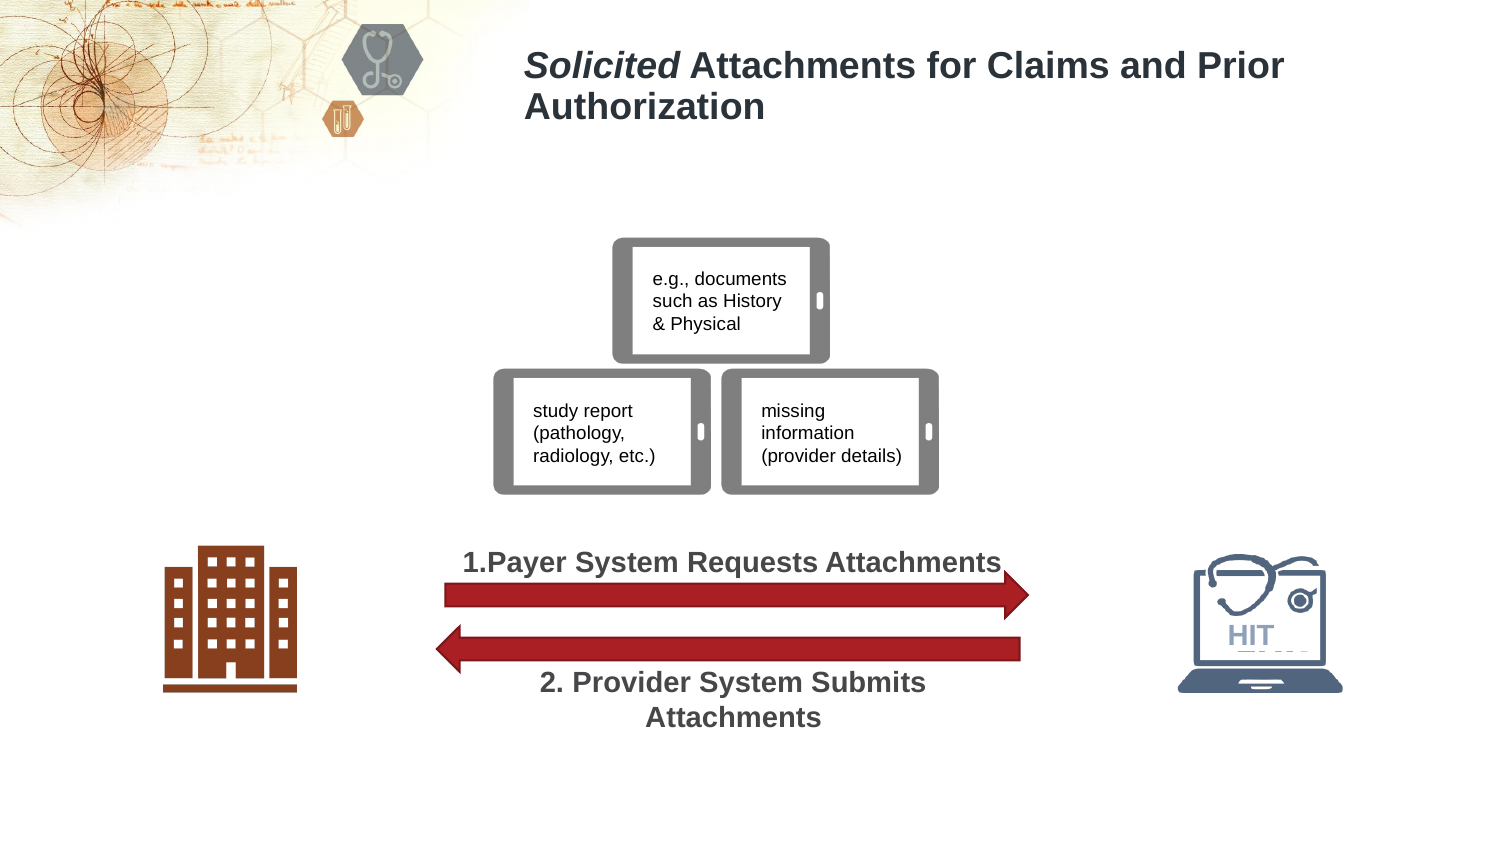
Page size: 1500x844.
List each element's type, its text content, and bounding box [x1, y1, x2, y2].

text_box 2. Provider System Submits Attachments [446, 651, 1021, 746]
picture [612, 236, 830, 364]
text_box 1.Payer System Requests Attachments [445, 528, 1020, 593]
picture [0, 0, 529, 233]
list Solicited Attachments for Claims and Prior Authorization [512, 40, 1428, 86]
text_box [436, 626, 1020, 672]
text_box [1176, 554, 1344, 693]
picture [720, 368, 939, 496]
text_box [445, 587, 1028, 618]
picture [163, 545, 297, 693]
picture [492, 368, 711, 496]
